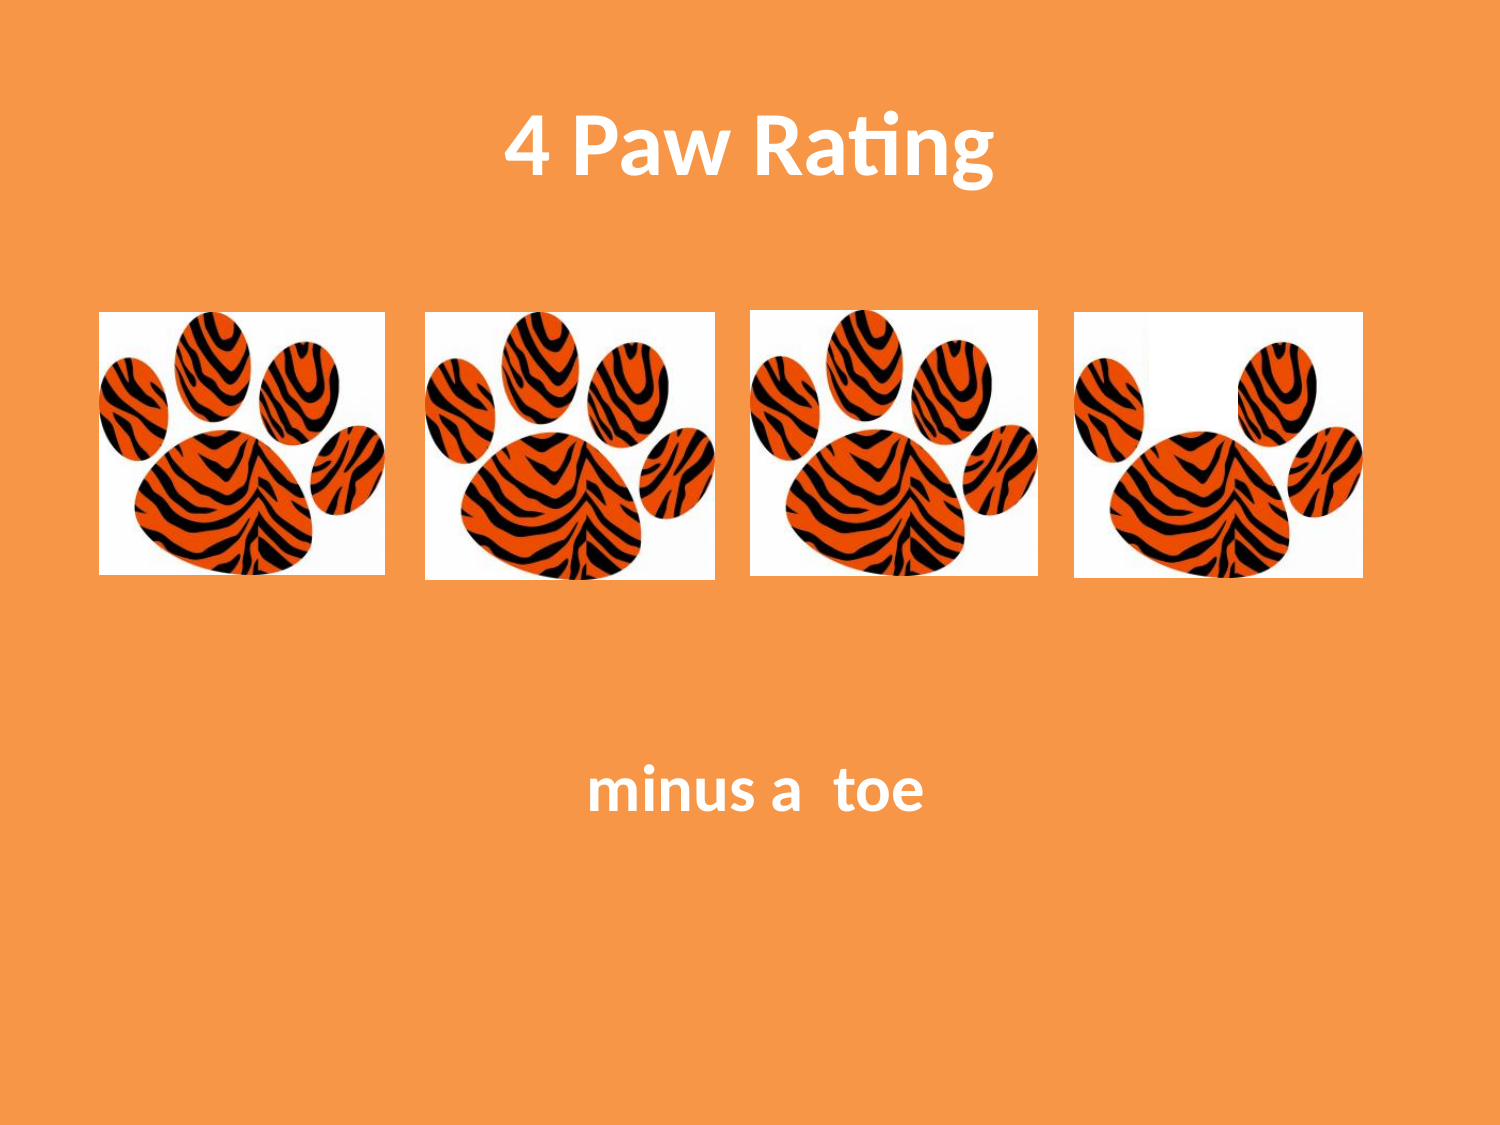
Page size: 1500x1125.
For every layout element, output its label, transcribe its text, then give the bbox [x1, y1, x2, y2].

picture [424, 312, 715, 580]
title 4 Paw Rating [75, 45, 1425, 233]
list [99, 312, 385, 576]
picture [749, 310, 1038, 577]
picture [1074, 312, 1363, 578]
text_box minus a toe [212, 737, 1300, 833]
